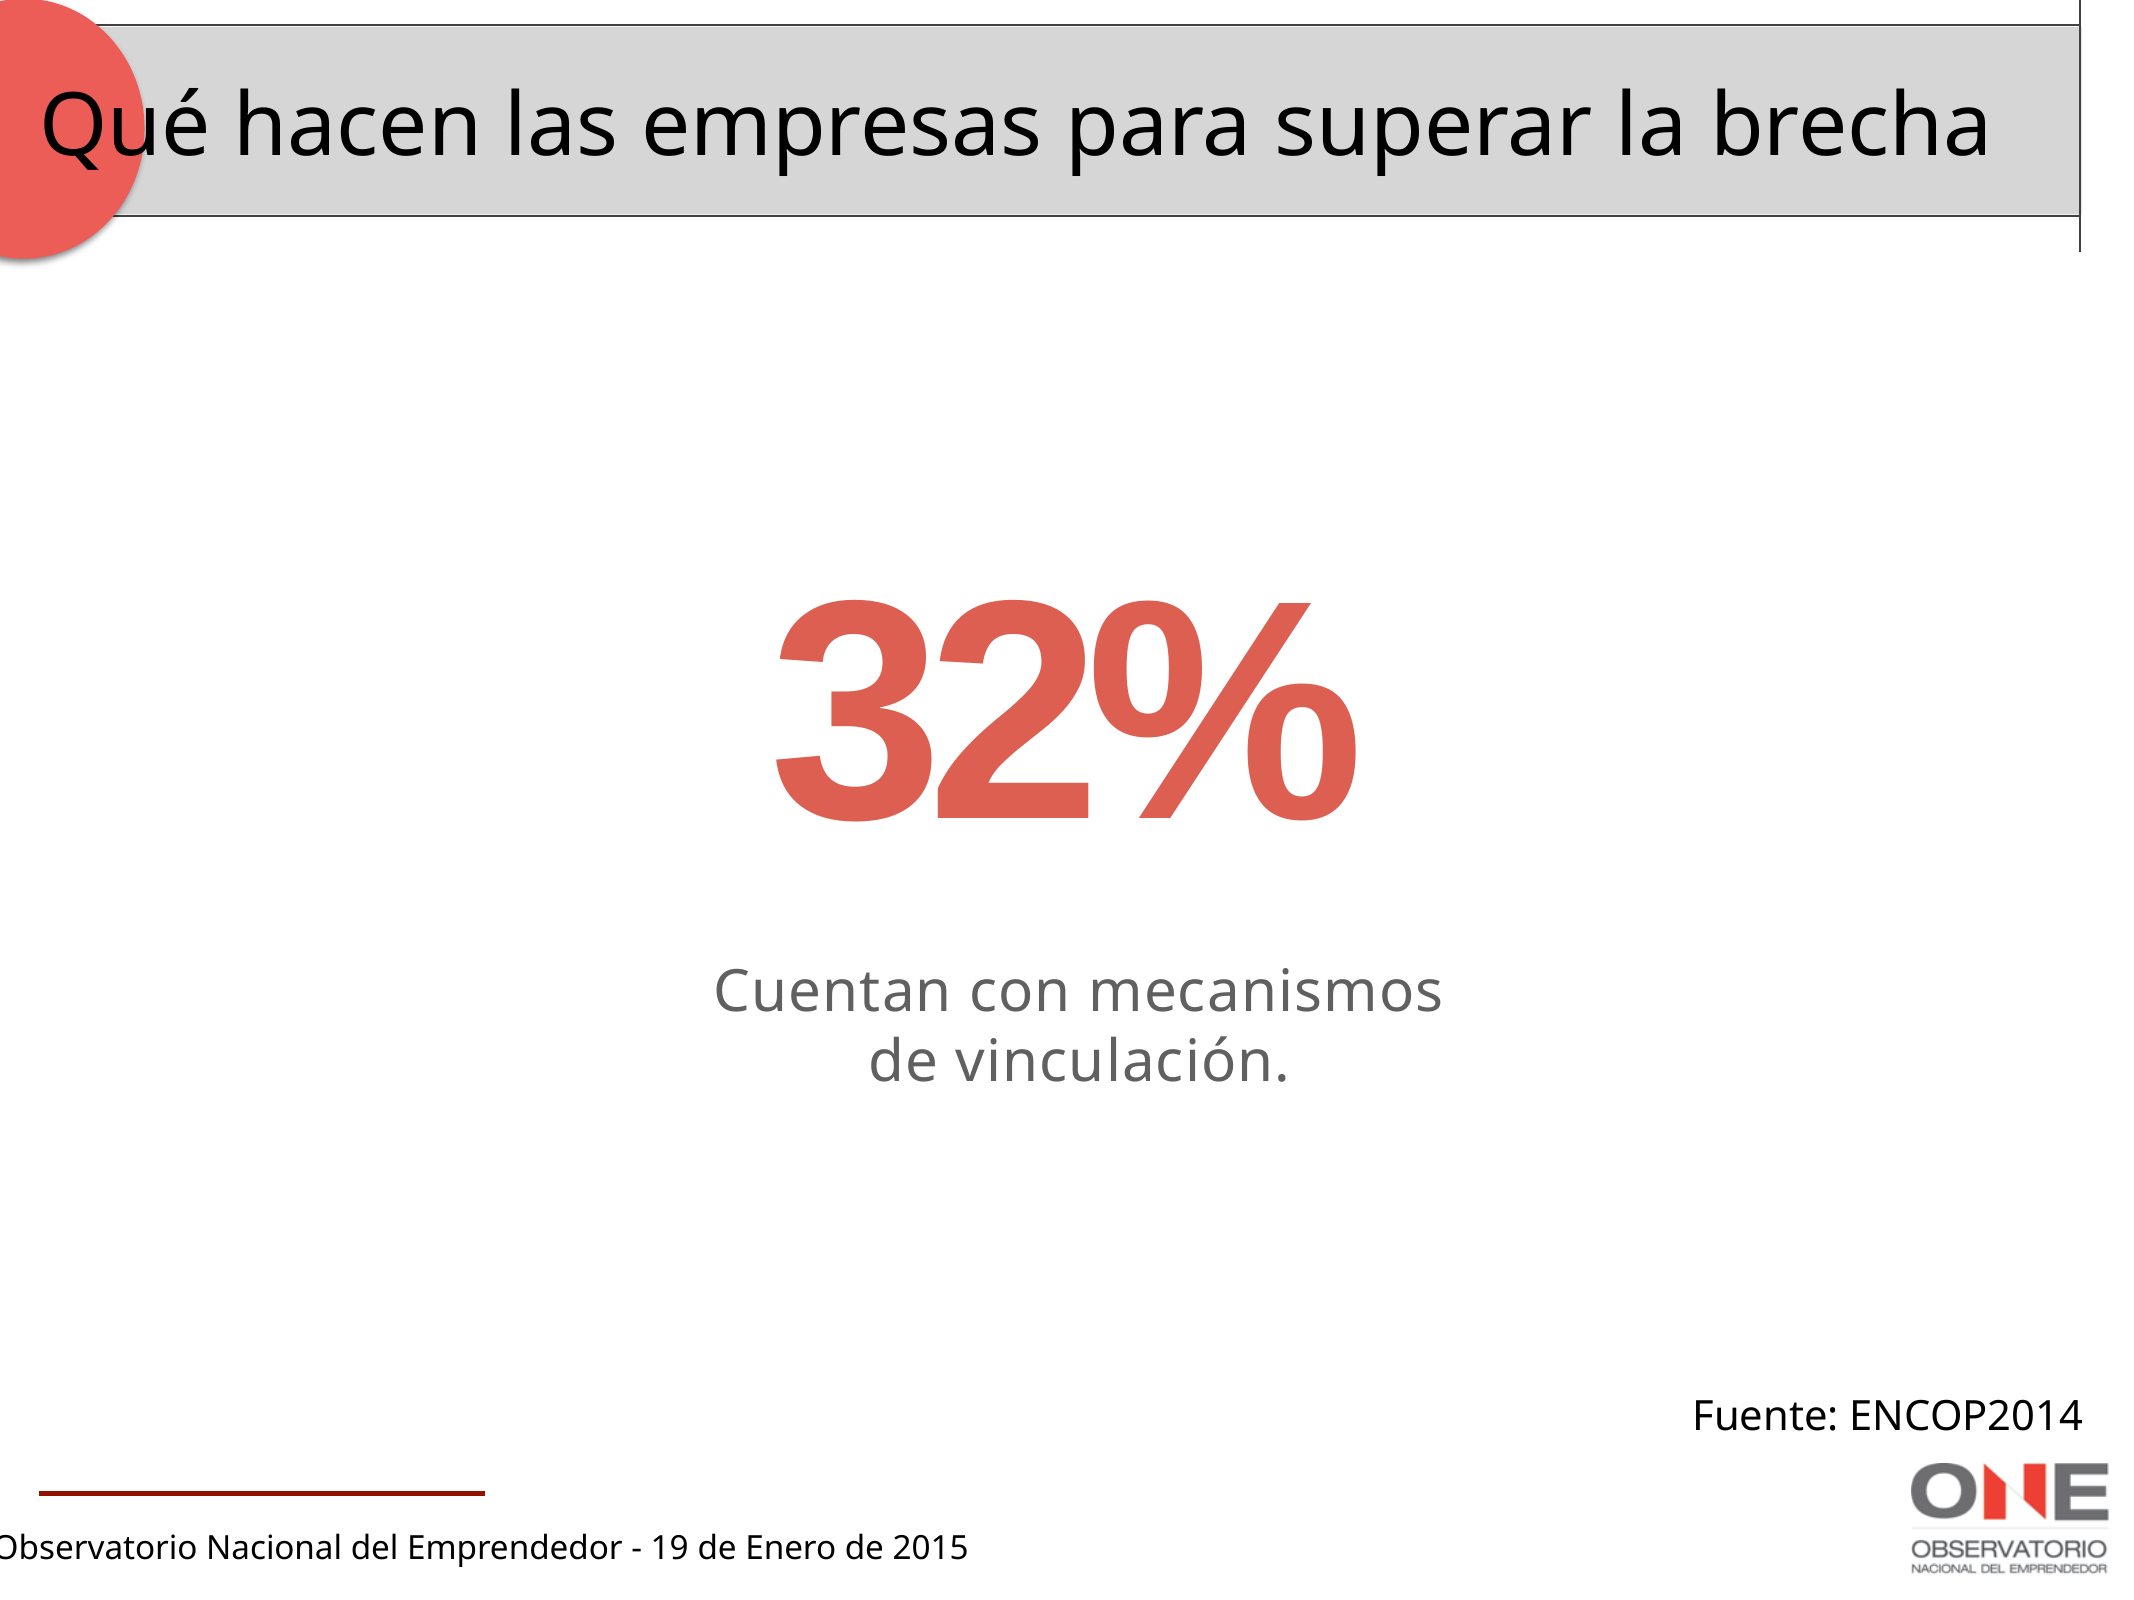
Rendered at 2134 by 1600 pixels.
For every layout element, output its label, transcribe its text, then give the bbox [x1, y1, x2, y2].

picture [1911, 1463, 2117, 1588]
text_box Fuente: ENCOP2014 [1684, 1380, 2093, 1447]
text_box 32% [656, 570, 1478, 887]
text_box Qué hacen las empresas para superar la brecha [31, 59, 2001, 182]
text_box Cuentan con mecanismos de vinculación. [700, 891, 1460, 1156]
